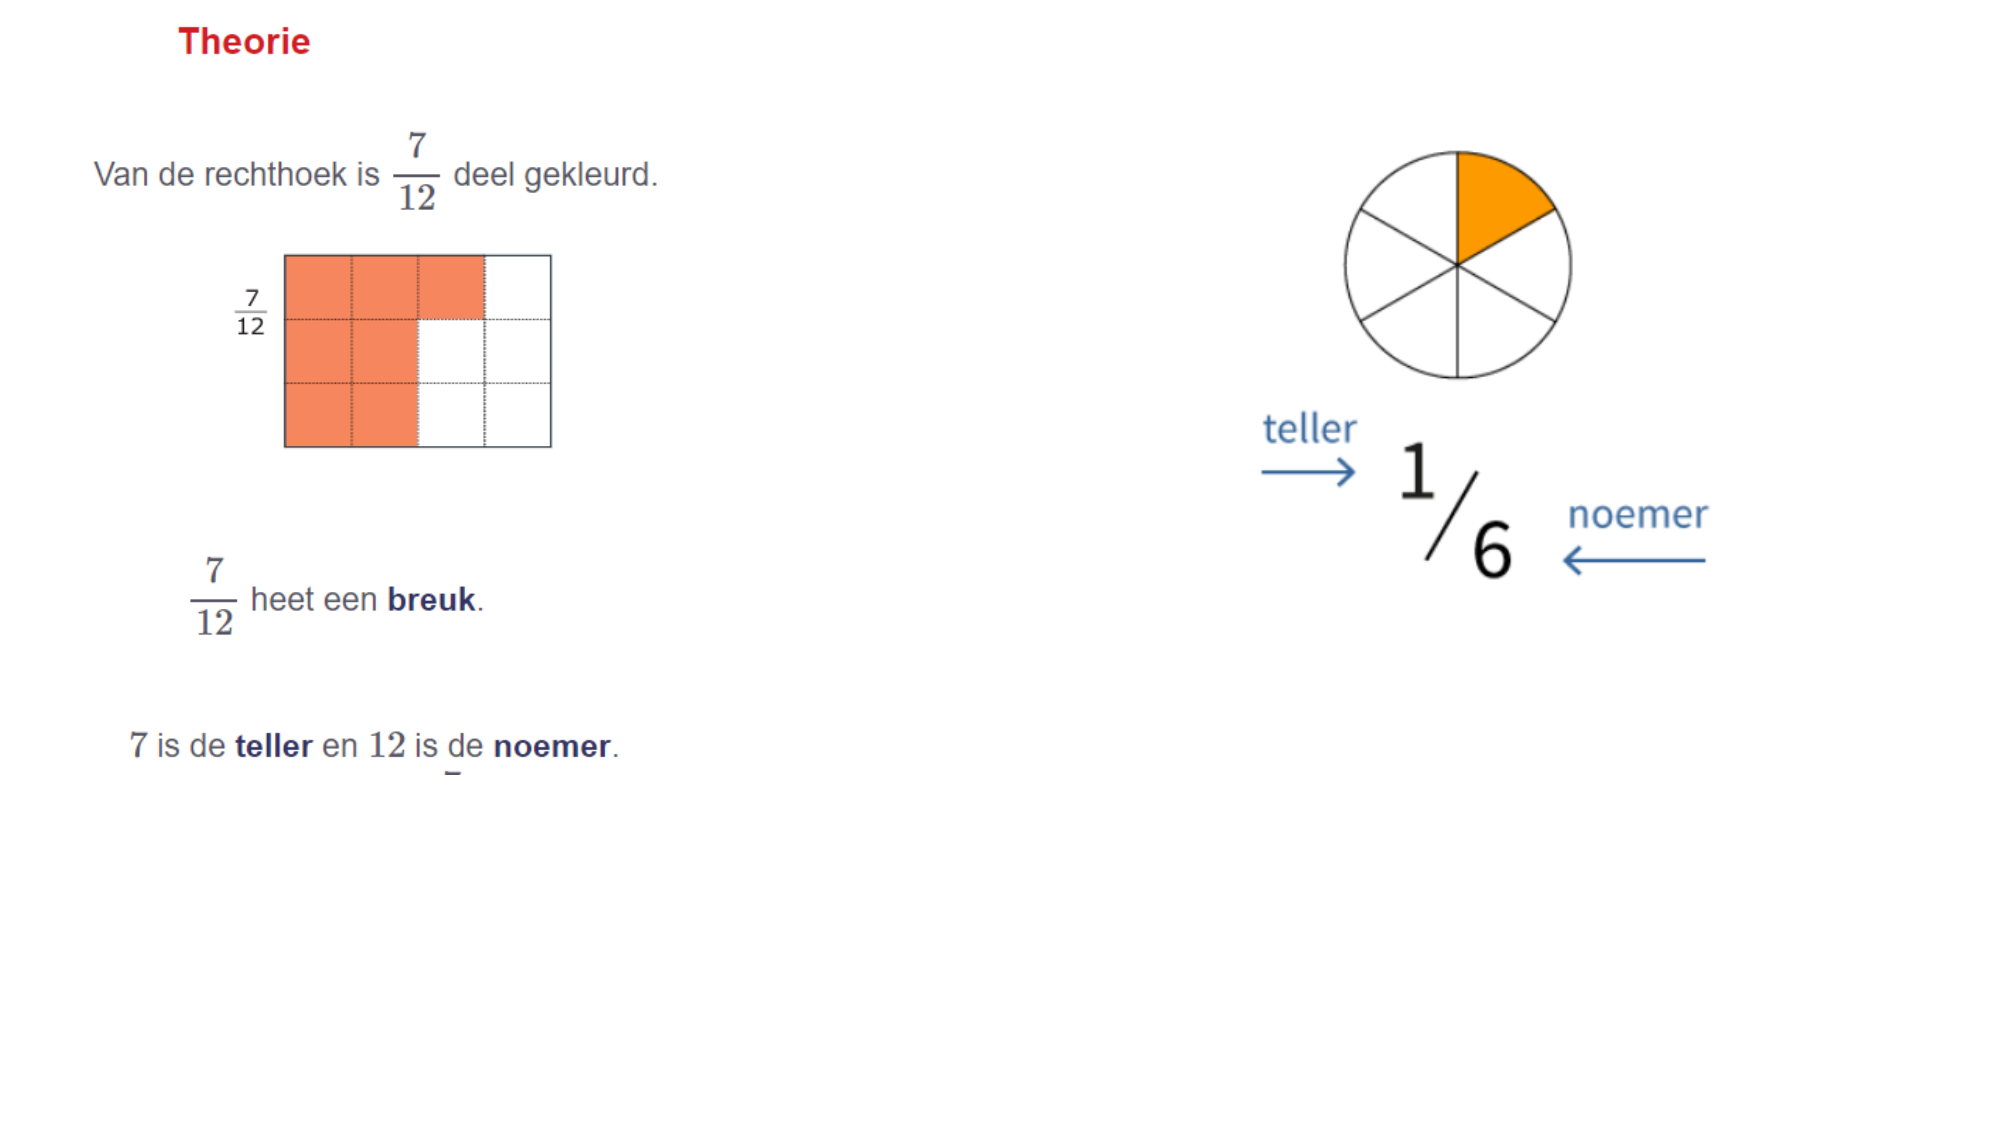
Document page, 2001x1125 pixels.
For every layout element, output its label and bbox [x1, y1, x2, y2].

picture [113, 728, 645, 775]
picture [216, 241, 615, 490]
picture [141, 0, 380, 70]
picture [151, 551, 537, 642]
picture [87, 128, 728, 219]
picture [1221, 98, 1735, 589]
